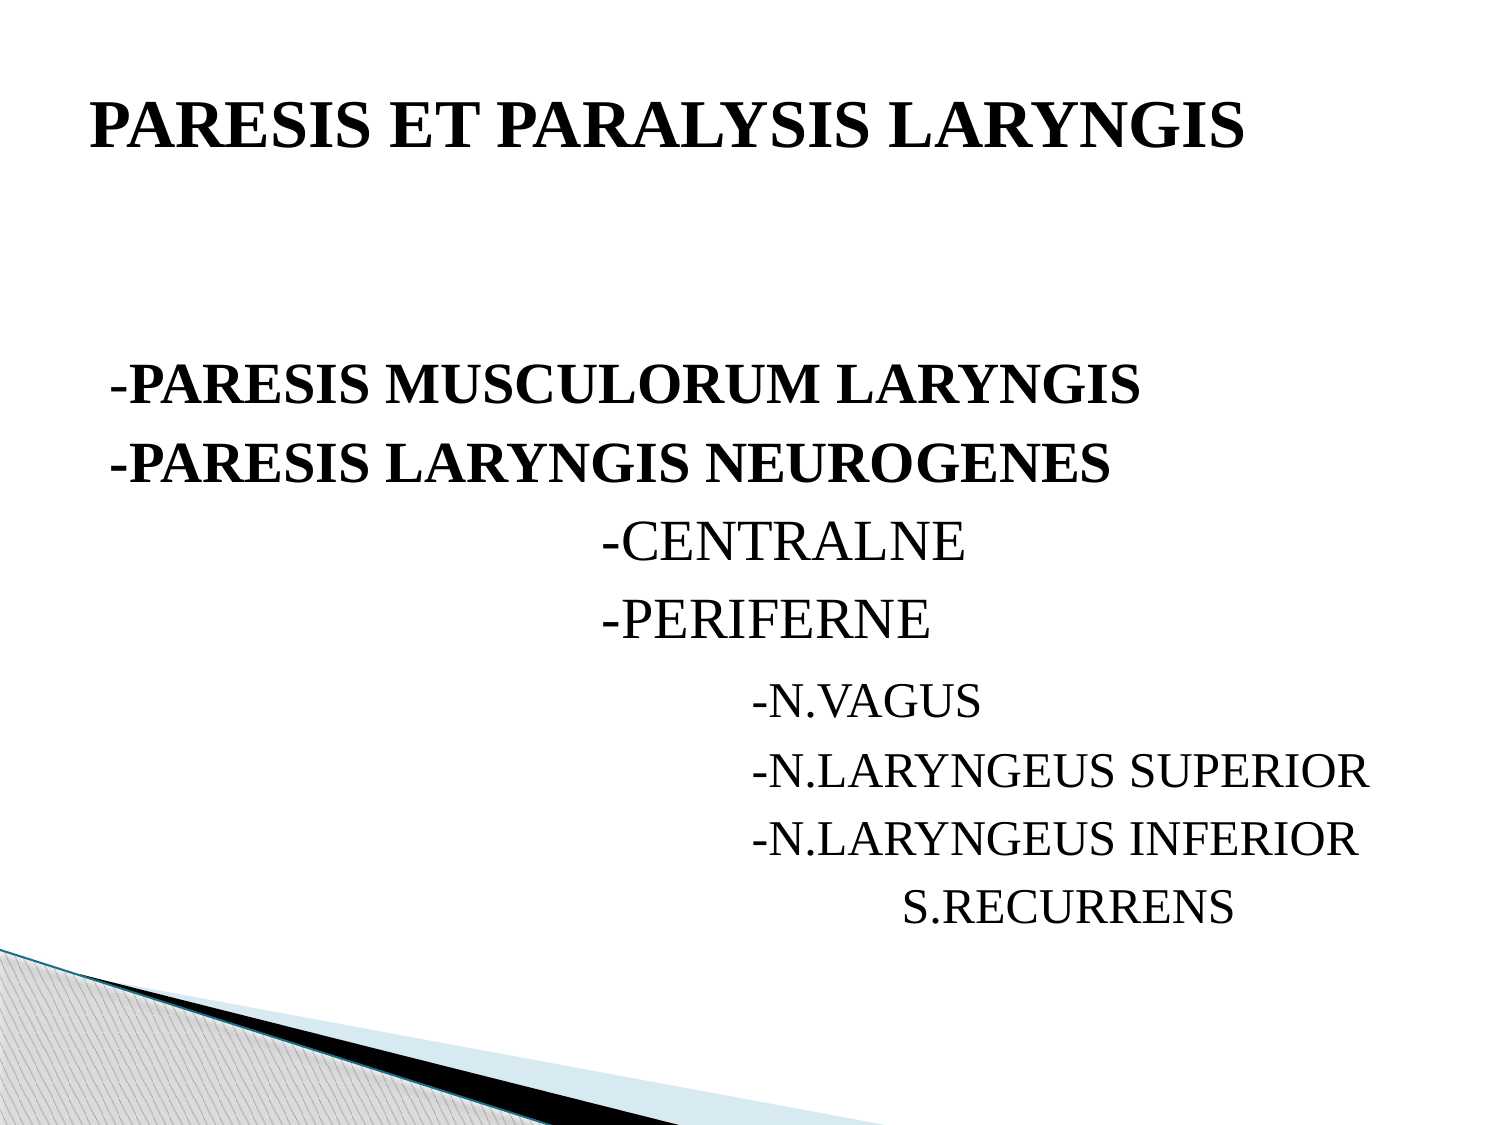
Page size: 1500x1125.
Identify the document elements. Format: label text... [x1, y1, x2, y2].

title PARESIS ET PARALYSIS LARYNGIS [75, 45, 1425, 197]
list -PARESIS MUSCULORUM LARYNGIS -PARESIS LARYNGIS NEUROGENES -CENTRALNE -PERIFERNE -N.VAGUS -N.LARYNGEUS SUPERIOR -N.LARYNGEUS INFERIOR S.RECURRENS [76, 337, 1428, 1125]
